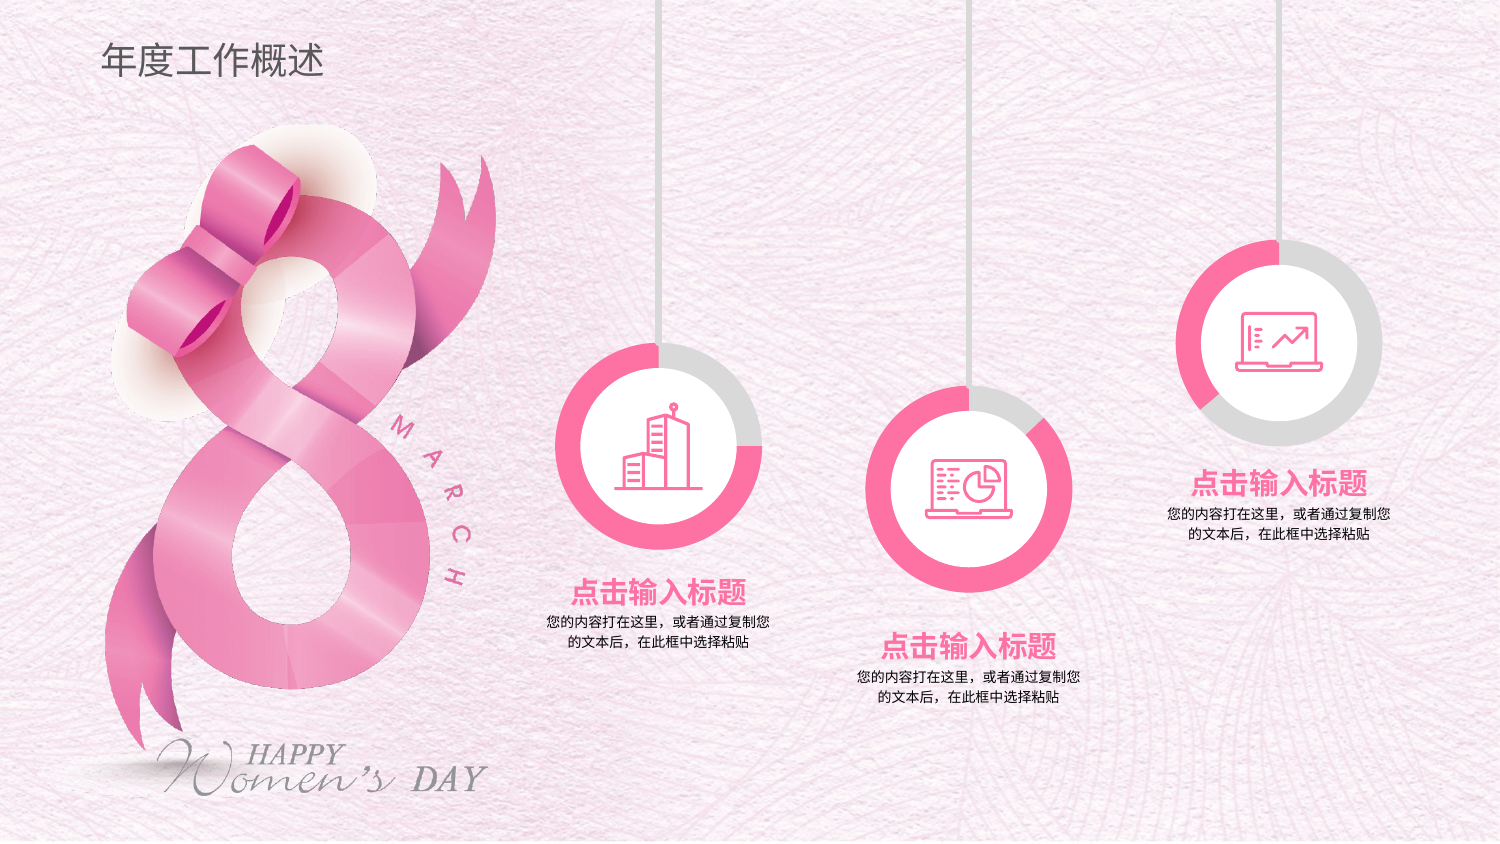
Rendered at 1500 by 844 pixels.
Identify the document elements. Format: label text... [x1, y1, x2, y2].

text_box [1149, 456, 1409, 564]
text_box 年度工作概述 [100, 28, 450, 91]
picture [0, 0, 1500, 844]
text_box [554, 0, 763, 550]
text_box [580, 565, 789, 672]
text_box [838, 620, 1099, 727]
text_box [865, 0, 1073, 593]
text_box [1175, 0, 1383, 447]
